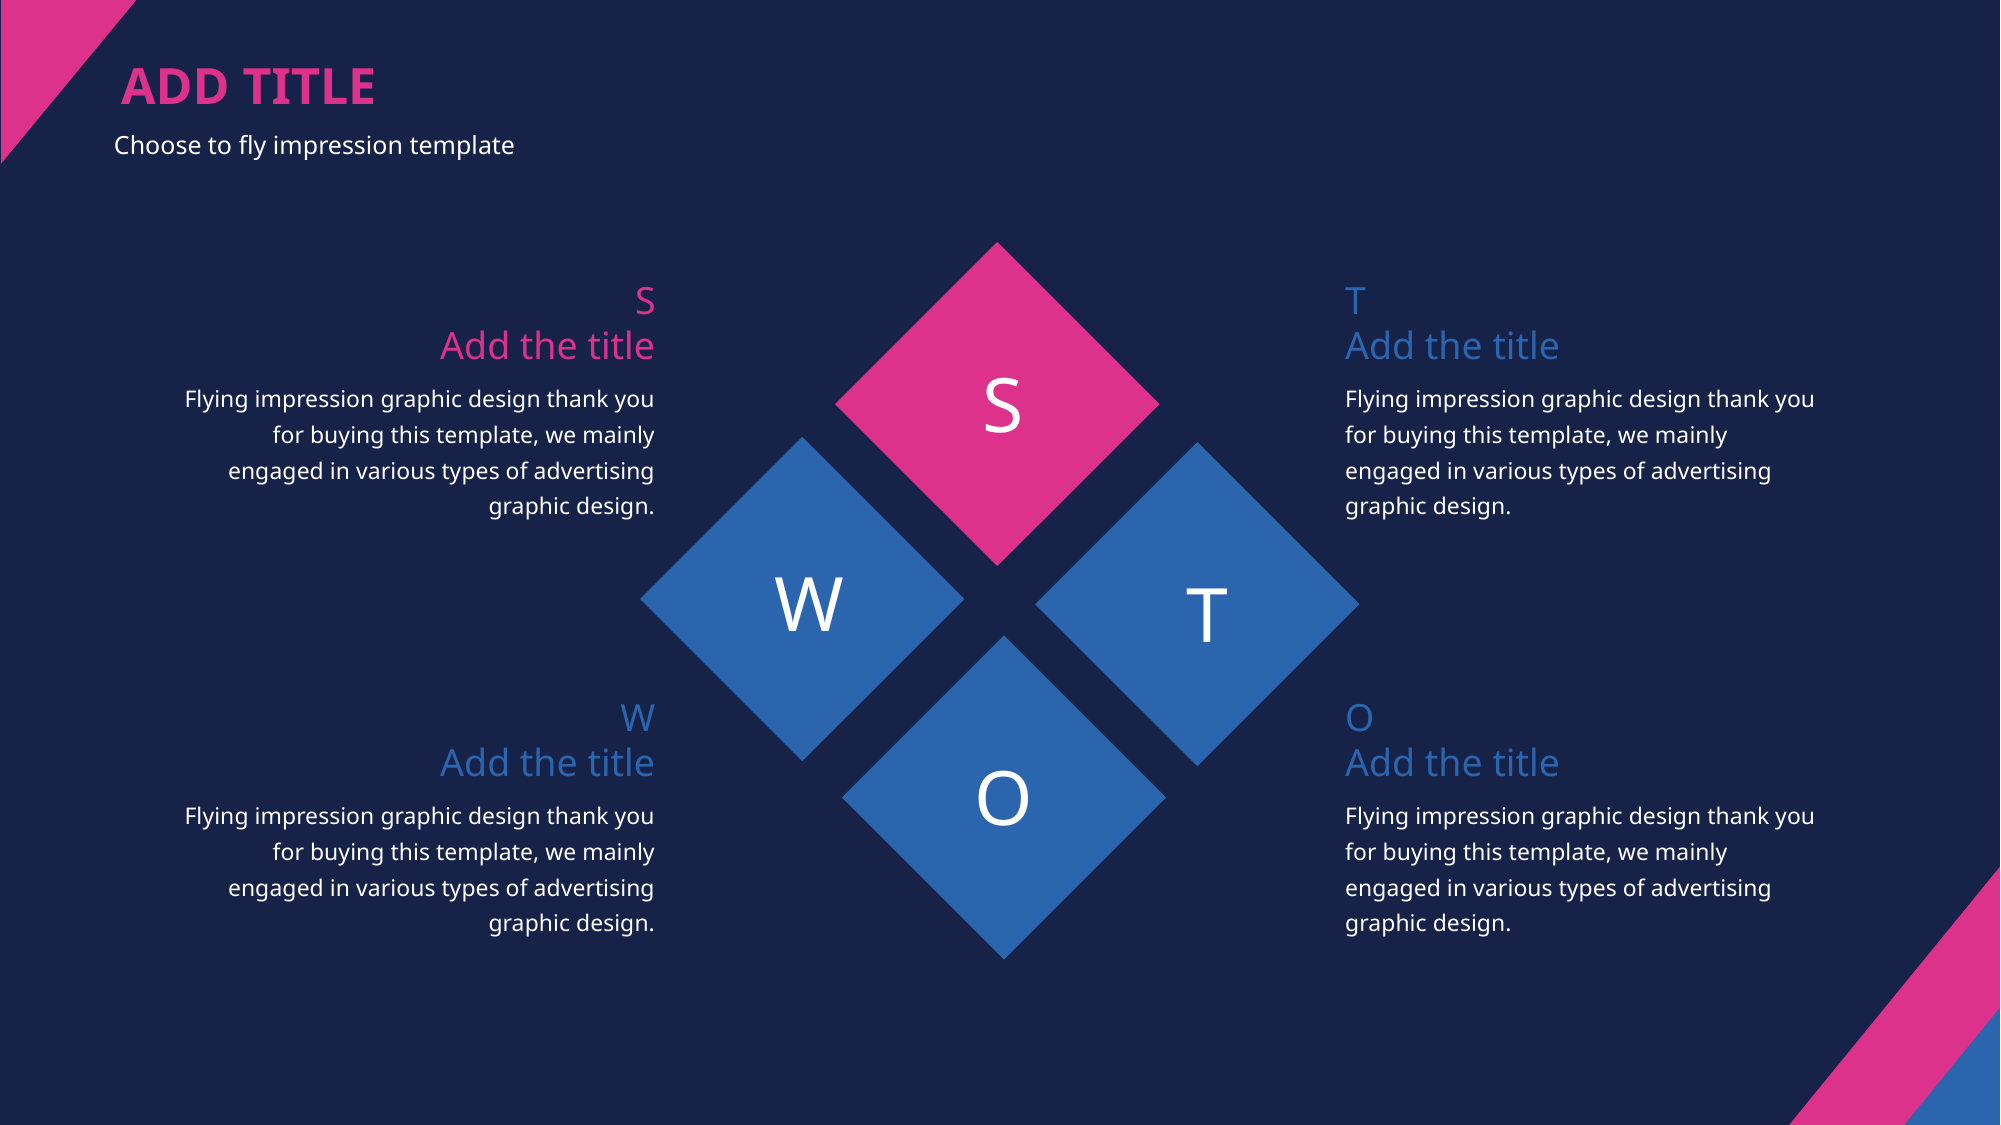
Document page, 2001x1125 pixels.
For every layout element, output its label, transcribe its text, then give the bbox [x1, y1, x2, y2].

text_box [1907, 1011, 2000, 1125]
text_box Flying impression graphic design thank you for buying this template, we mainly engaged in various types of advertising graphic design. [1330, 369, 1831, 527]
text_box [840, 633, 1168, 962]
text_box O [960, 742, 1046, 848]
text_box Flying impression graphic design thank you for buying this template, we mainly engaged in various types of advertising graphic design. [169, 786, 671, 944]
text_box [1033, 440, 1361, 768]
text_box [833, 240, 1161, 568]
text_box O Add the title [1330, 686, 1609, 786]
text_box [0, 0, 138, 167]
text_box Flying impression graphic design thank you for buying this template, we mainly engaged in various types of advertising graphic design. [169, 369, 671, 527]
text_box ADD TITLE [106, 46, 392, 113]
text_box [1787, 865, 2000, 1125]
text_box W [749, 549, 869, 654]
text_box S [956, 350, 1050, 455]
text_box W Add the title [398, 686, 671, 786]
text_box Choose to fly impression template [99, 113, 624, 167]
text_box Flying impression graphic design thank you for buying this template, we mainly engaged in various types of advertising graphic design. [1330, 786, 1831, 944]
text_box [638, 435, 966, 763]
text_box T [1142, 559, 1272, 665]
text_box T Add the title [1330, 270, 1609, 369]
text_box S Add the title [398, 270, 671, 369]
